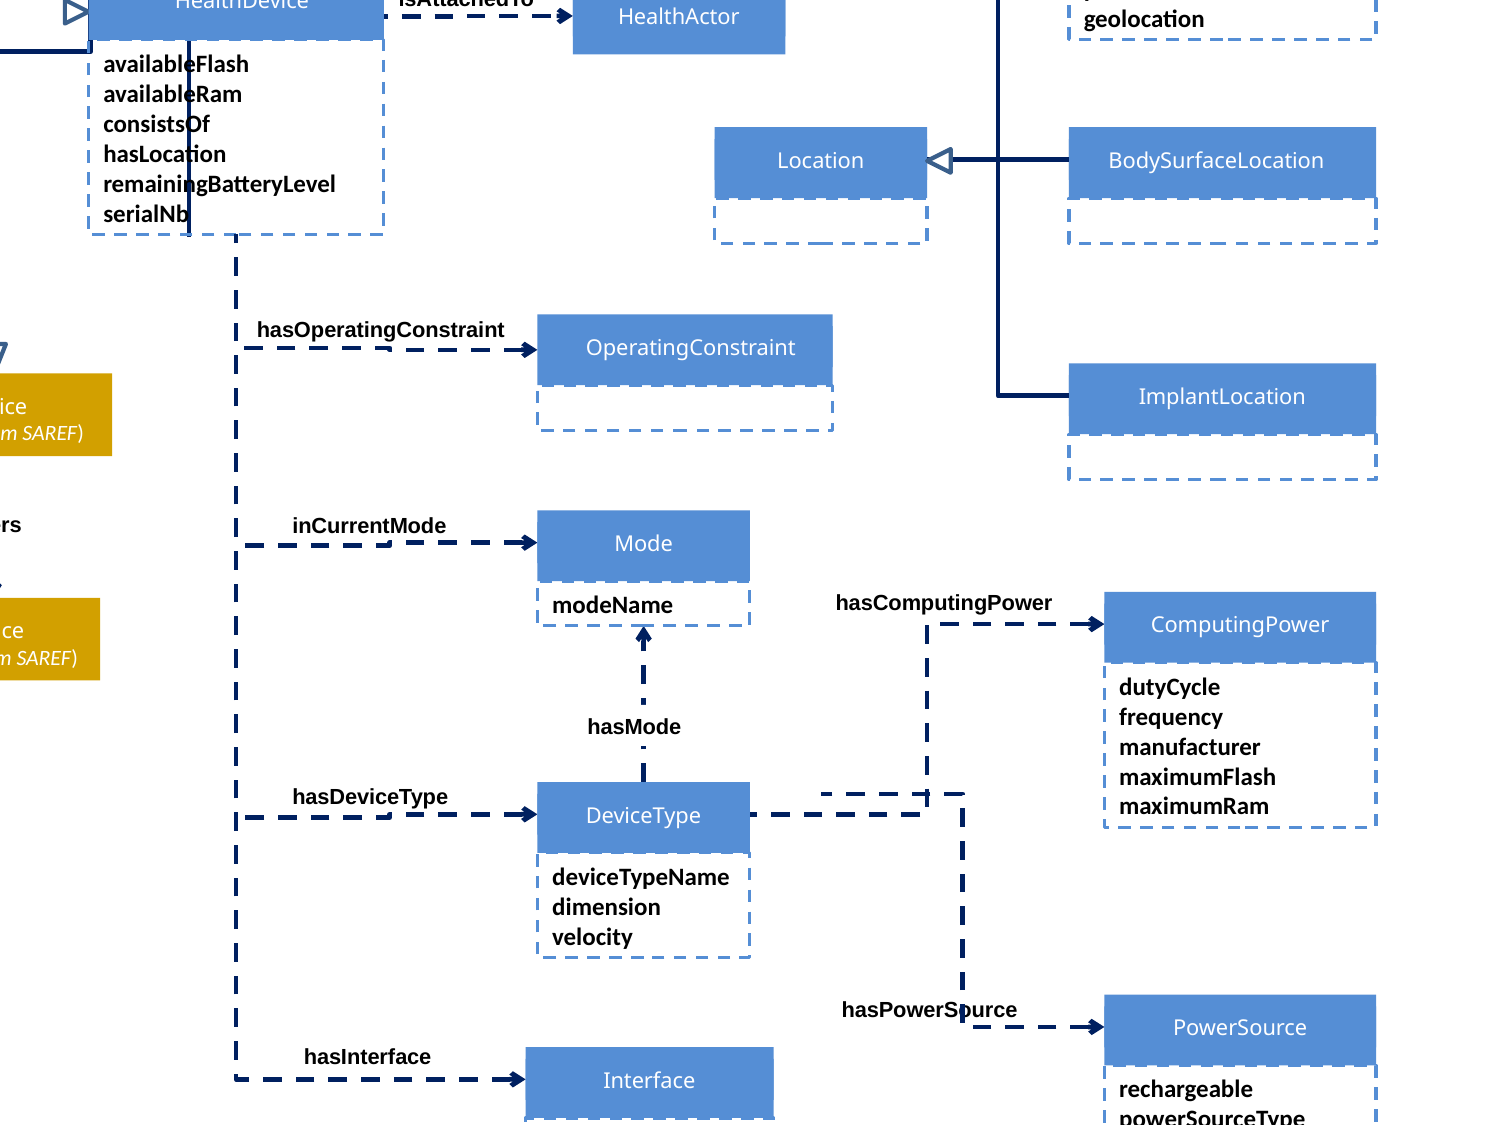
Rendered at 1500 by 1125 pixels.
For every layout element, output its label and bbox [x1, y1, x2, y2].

text_box [0, 0, 1377, 1125]
